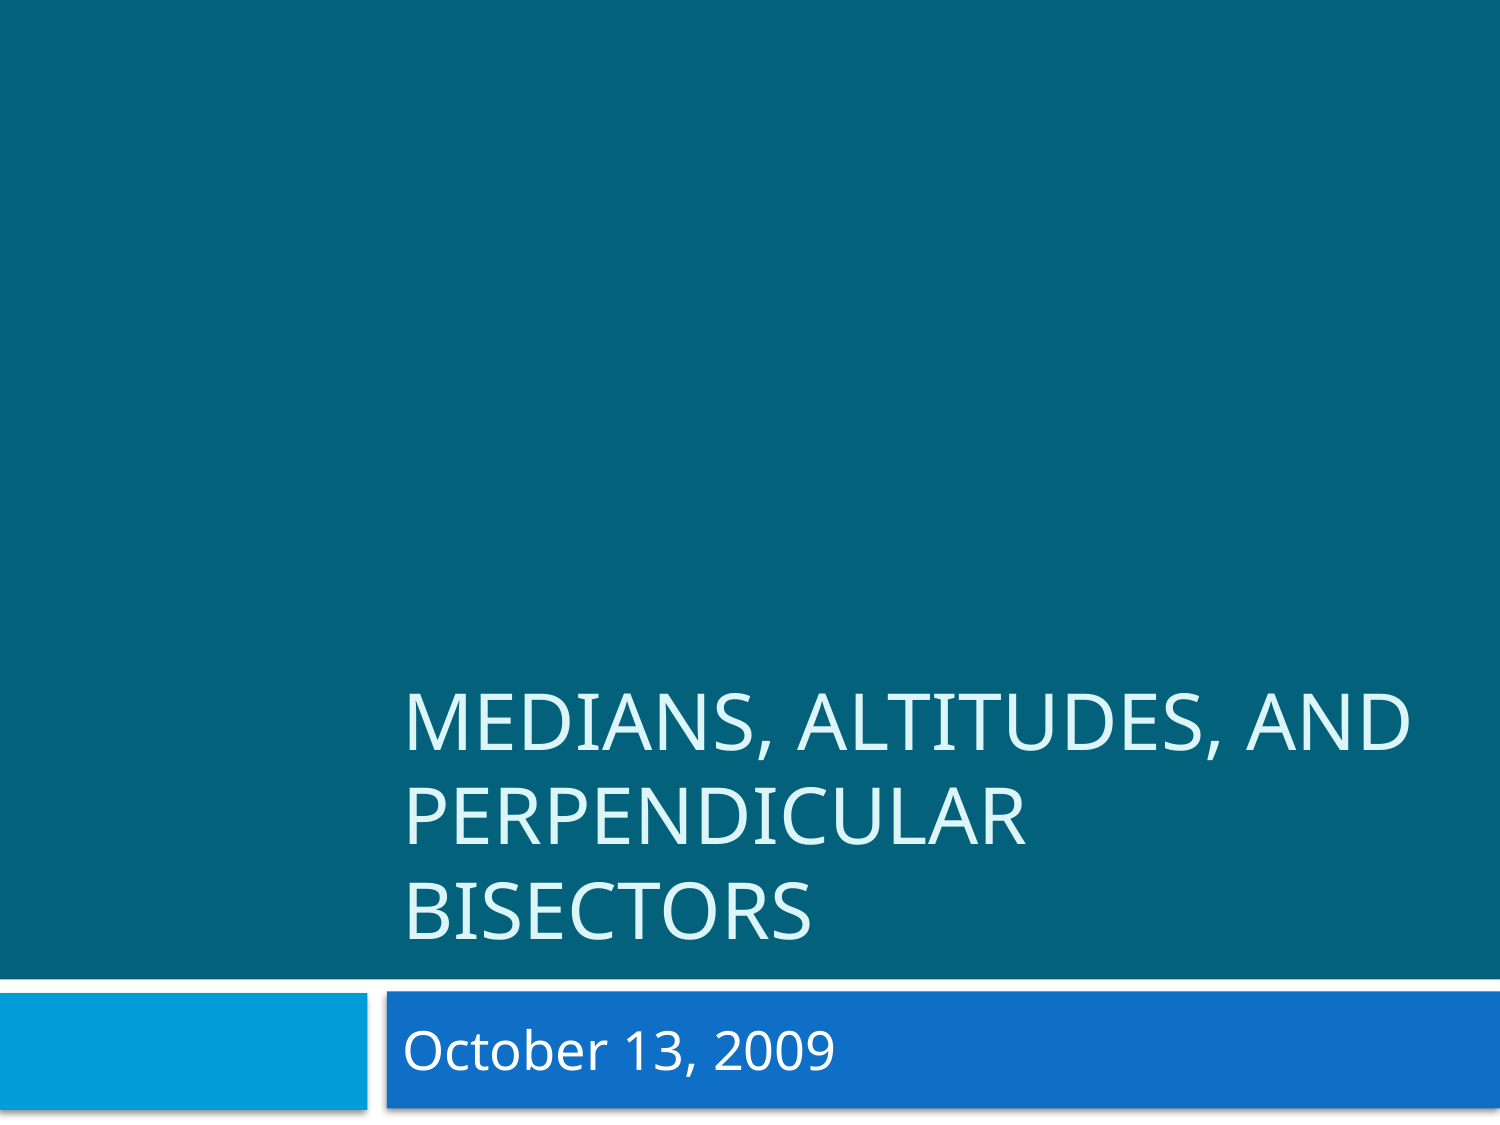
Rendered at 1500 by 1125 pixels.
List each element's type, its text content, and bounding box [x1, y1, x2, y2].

subtitle October 13, 2009 [387, 992, 1488, 1105]
title Medians, altitudes, and perpendicular bisectors [387, 662, 1450, 963]
